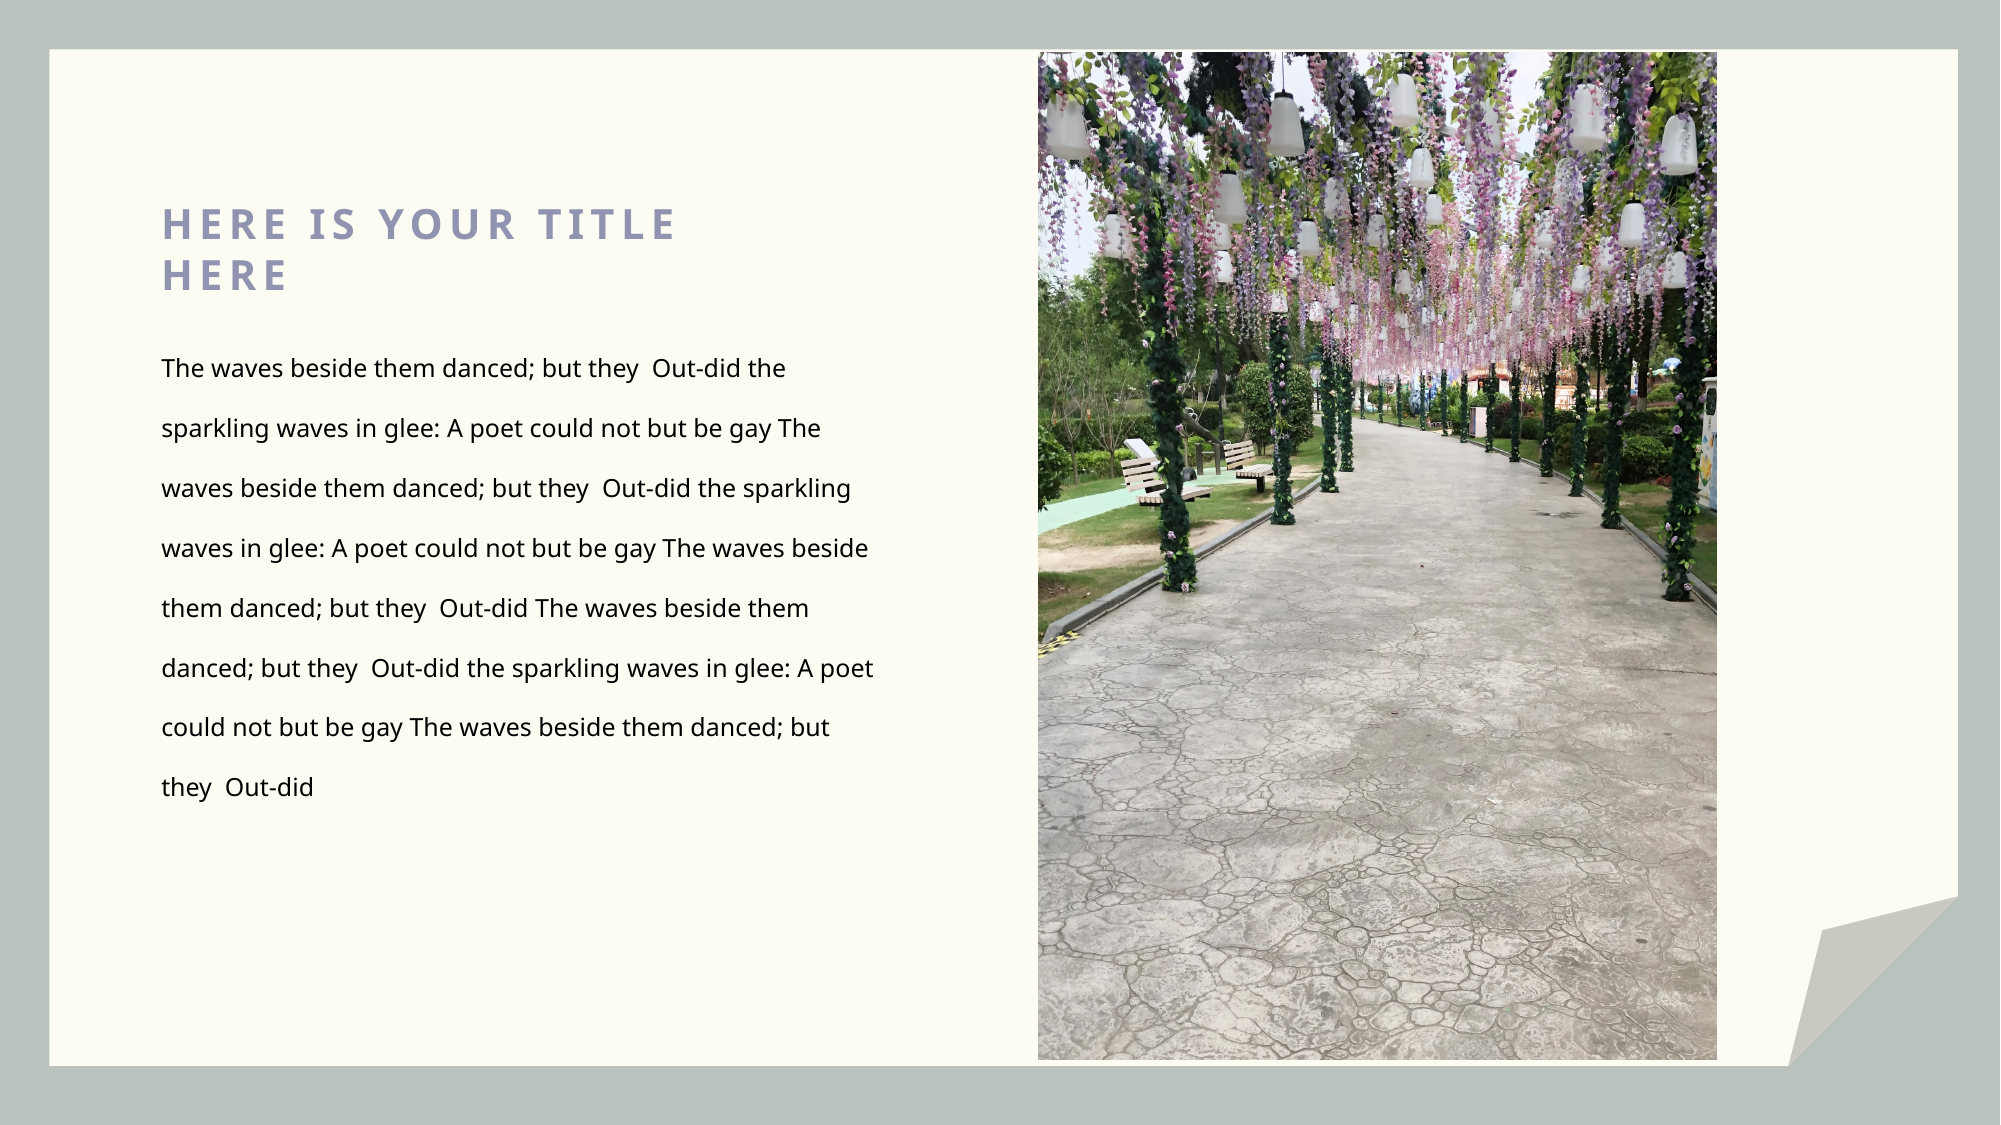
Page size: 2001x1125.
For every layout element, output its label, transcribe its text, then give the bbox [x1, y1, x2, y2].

text_box The waves beside them danced; but they Out-did the sparkling waves in glee: A poet could not but be gay The waves beside them danced; but they Out-did the sparkling waves in glee: A poet could not but be gay The waves beside them danced; but they Out-did The waves beside them danced; but they Out-did the sparkling waves in glee: A poet could not but be gay The waves beside them danced; but they Out-did [146, 315, 904, 810]
text_box [48, 48, 1962, 1067]
picture [1038, 52, 1717, 1060]
text_box HERE IS YOUR TITLE HERE [146, 190, 702, 306]
